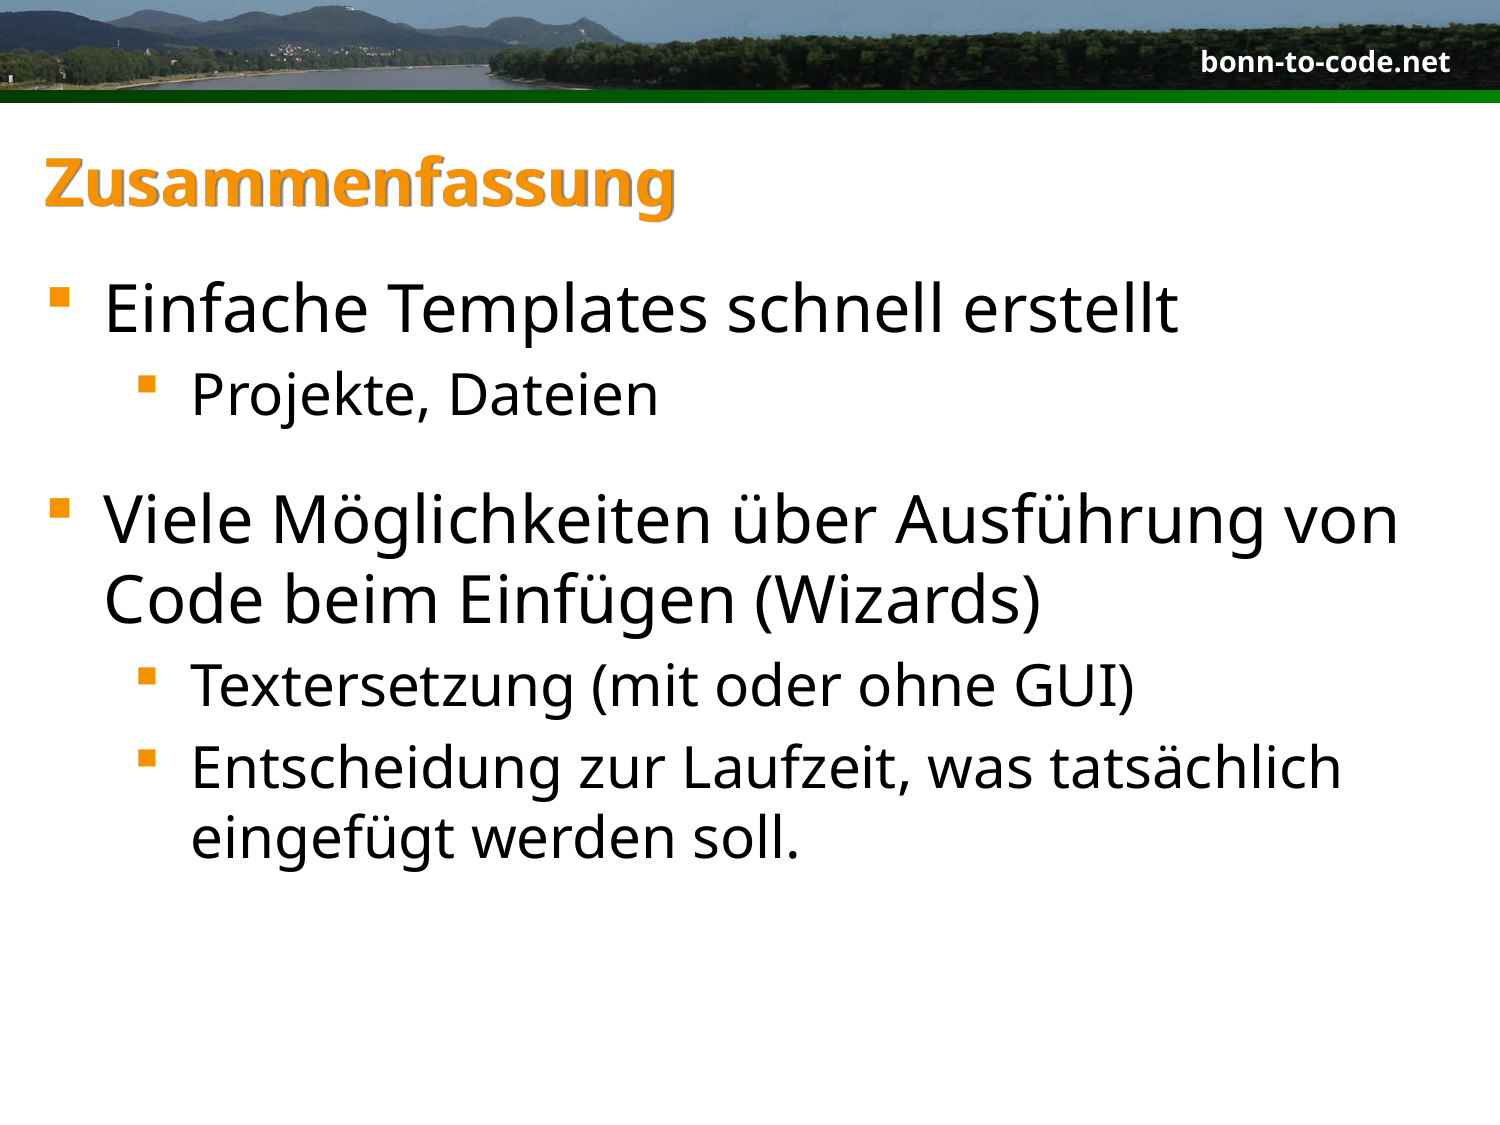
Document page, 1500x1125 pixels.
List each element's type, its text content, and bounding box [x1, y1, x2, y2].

list Einfache Templates schnell erstellt Projekte, Dateien Viele Möglichkeiten über Ausführung von Code beim Einfügen (Wizards) Textersetzung (mit oder ohne GUI) Entscheidung zur Laufzeit, was tatsächlich eingefügt werden soll. [29, 257, 1471, 1114]
picture [0, 0, 1500, 90]
title Zusammenfassung [29, 101, 1471, 257]
